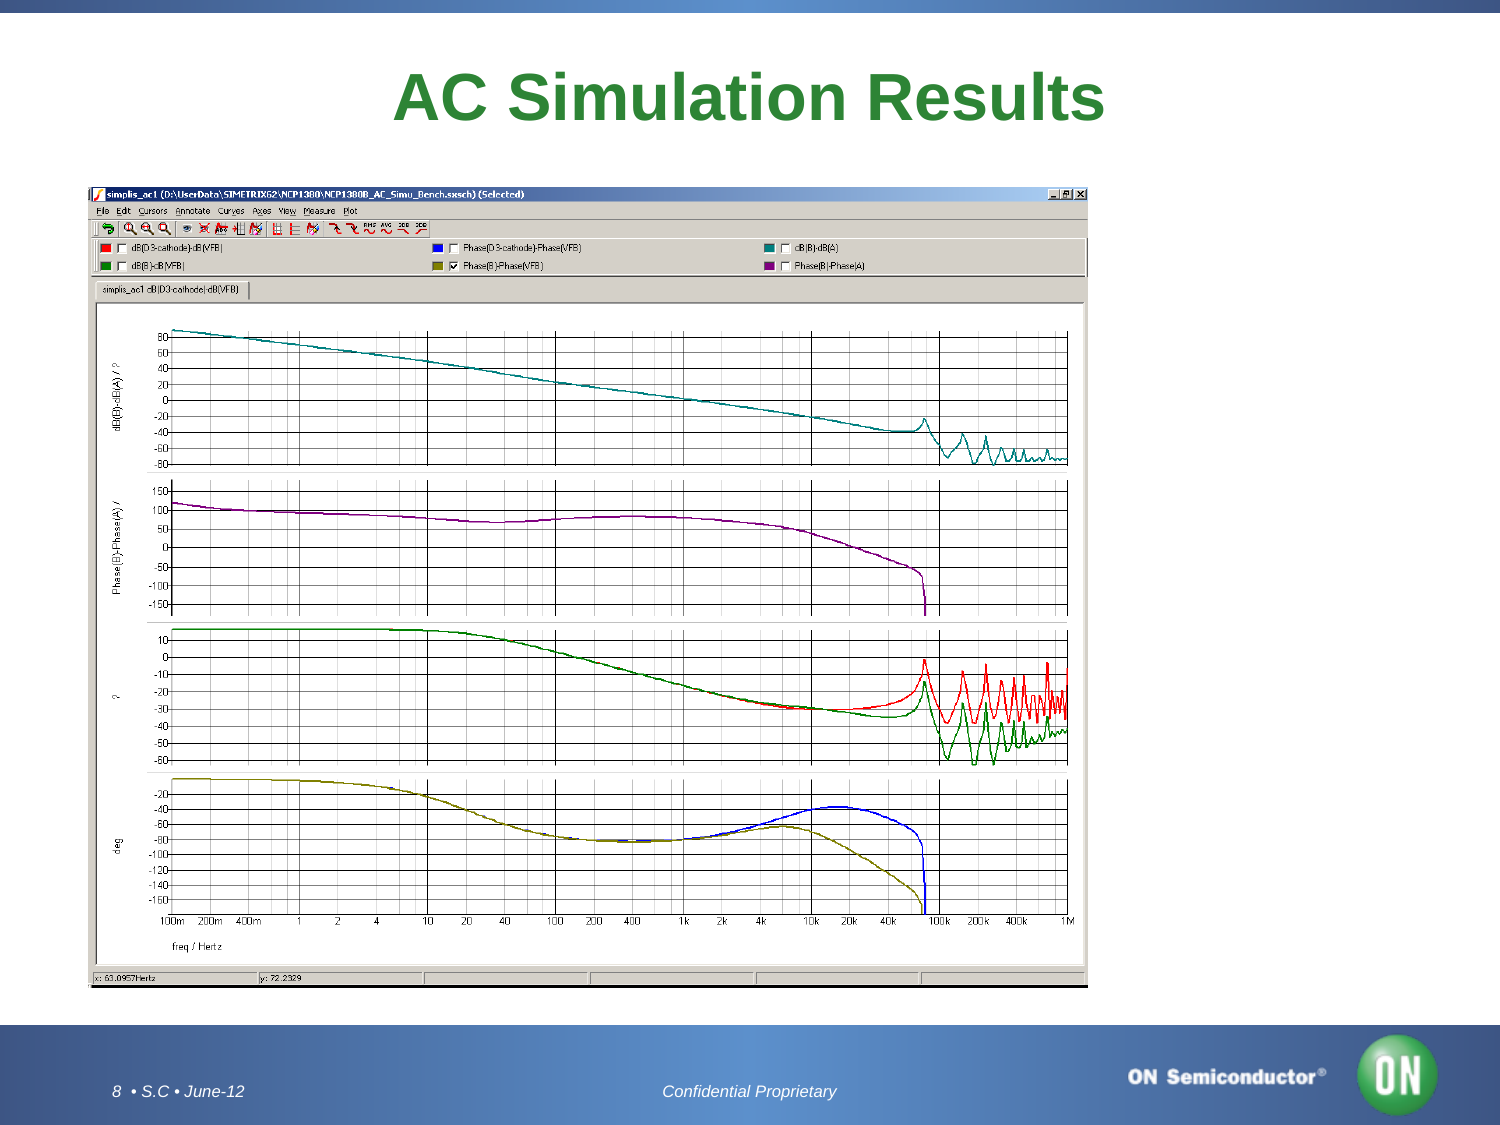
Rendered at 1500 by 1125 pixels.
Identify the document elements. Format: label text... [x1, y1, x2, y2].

picture [1125, 1028, 1450, 1125]
title AC Simulation Results [12, 37, 1488, 151]
picture [87, 187, 1088, 988]
